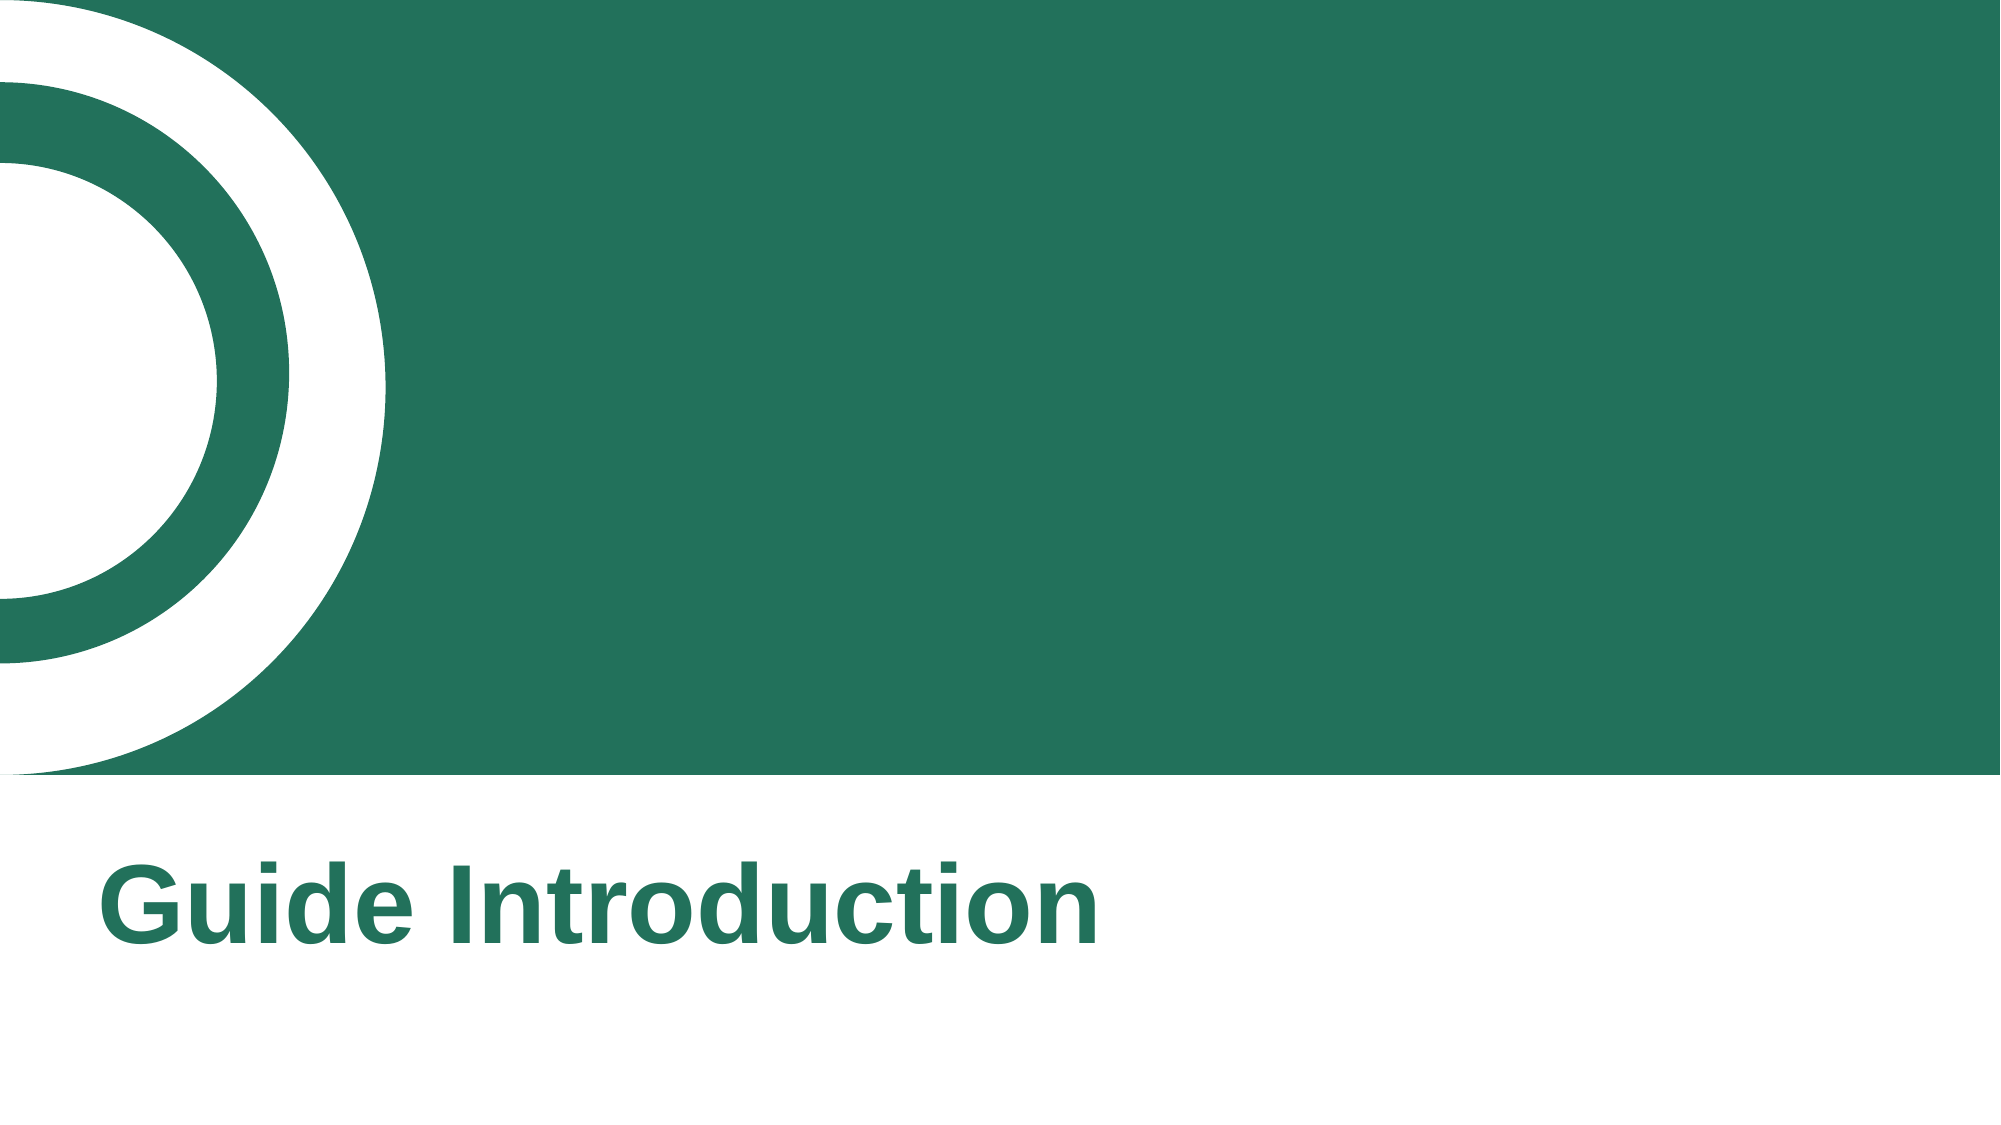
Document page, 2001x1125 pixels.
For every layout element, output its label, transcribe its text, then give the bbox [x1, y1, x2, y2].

title Guide Introduction [97, 846, 1900, 956]
